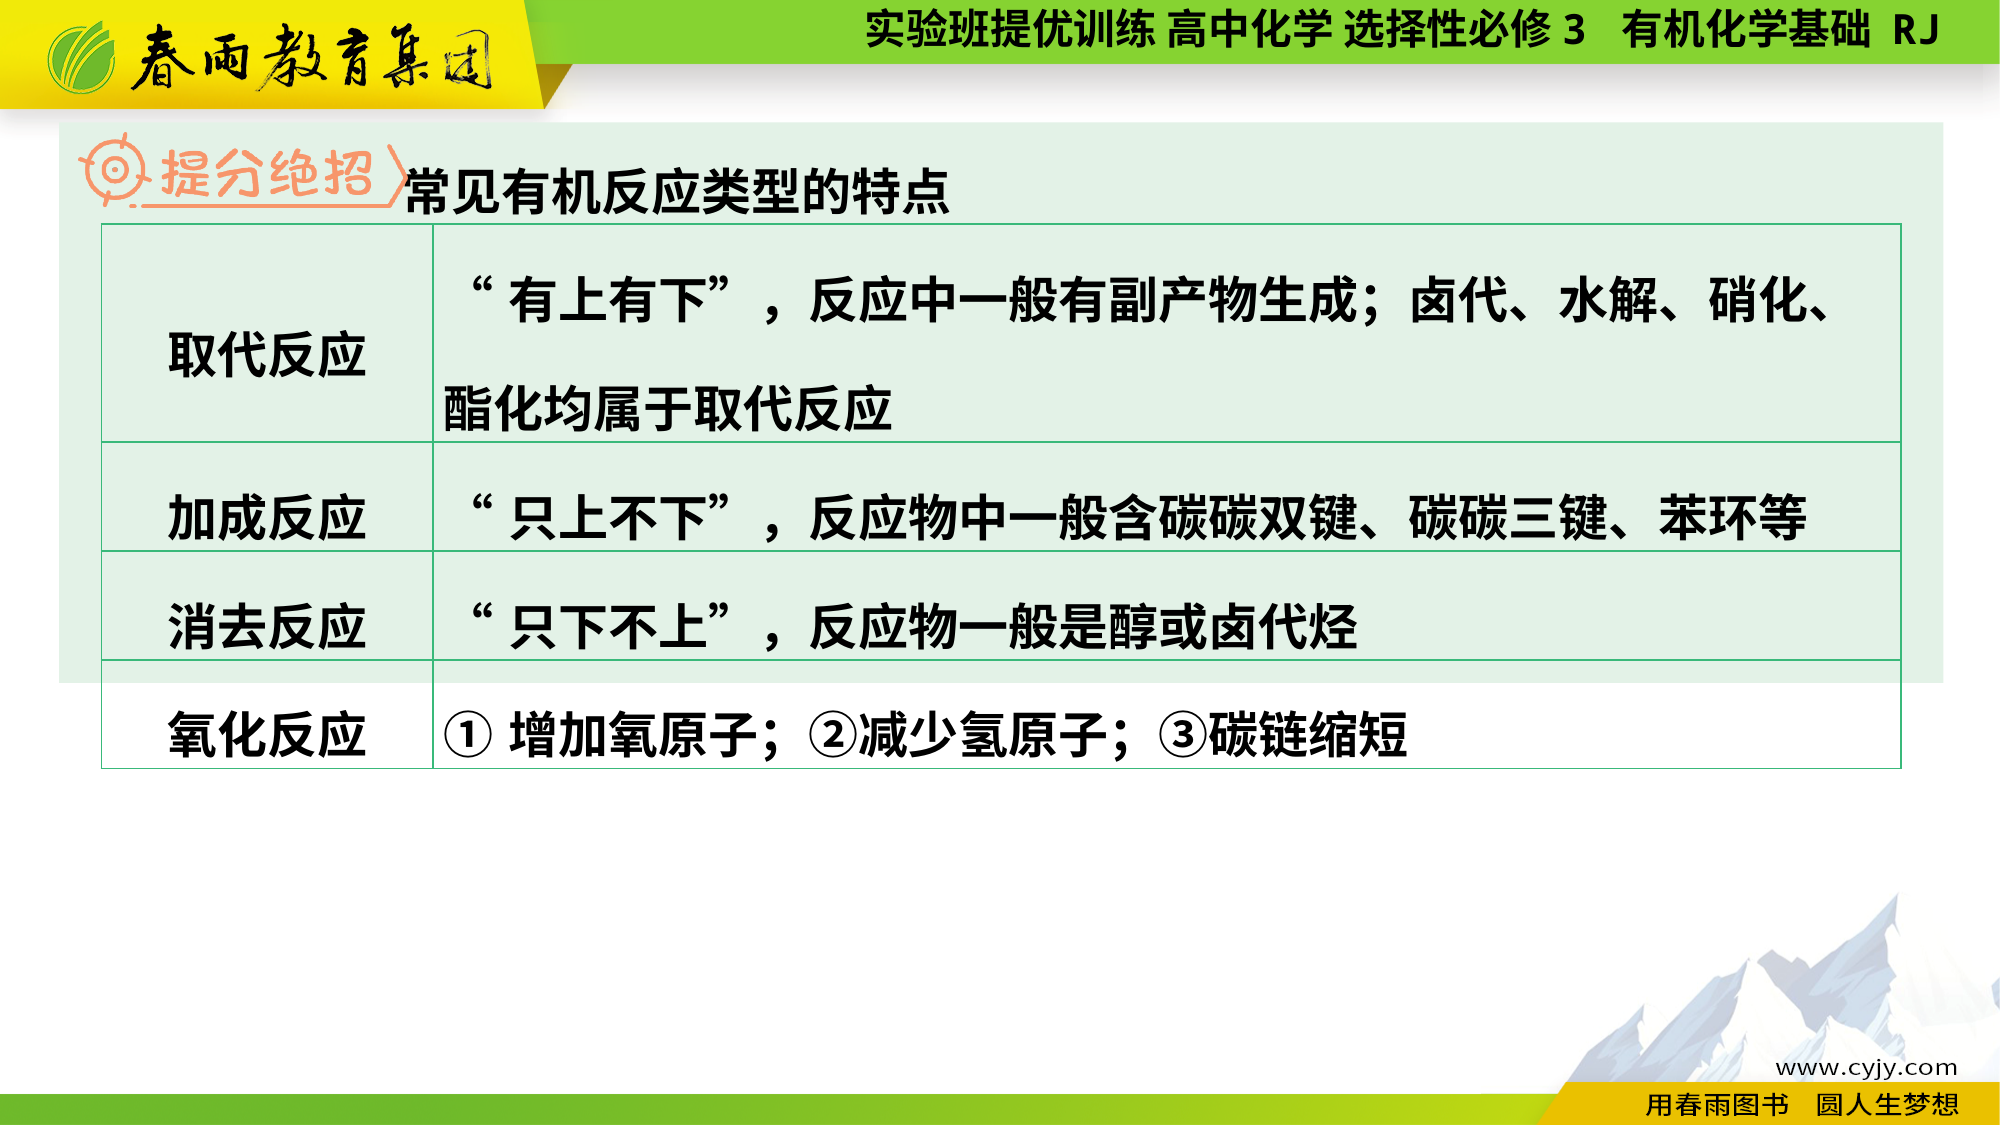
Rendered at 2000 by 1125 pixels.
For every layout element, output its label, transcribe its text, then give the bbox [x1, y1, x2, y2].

table_cell 氧化反应 [102, 661, 432, 768]
table_cell ①增加氧原子；②减少氢原子；③碳链缩短 [434, 661, 1900, 768]
table_cell “只下不上”，反应物一般是醇或卤代烃 [434, 552, 1900, 659]
list 常见有机反应类型的特点 [59, 122, 1944, 683]
table_cell 消去反应 [102, 552, 432, 659]
table_header 取代反应 [102, 225, 432, 441]
picture [0, 0, 2000, 1125]
table_cell 加成反应 [102, 443, 432, 550]
table_header “有上有下”，反应中一般有副产物生成；卤代、水解、硝化、酯化均属于取代反应 [434, 225, 1900, 441]
table_cell “只上不下”，反应物中一般含碳碳双键、碳碳三键、苯环等 [434, 443, 1900, 550]
